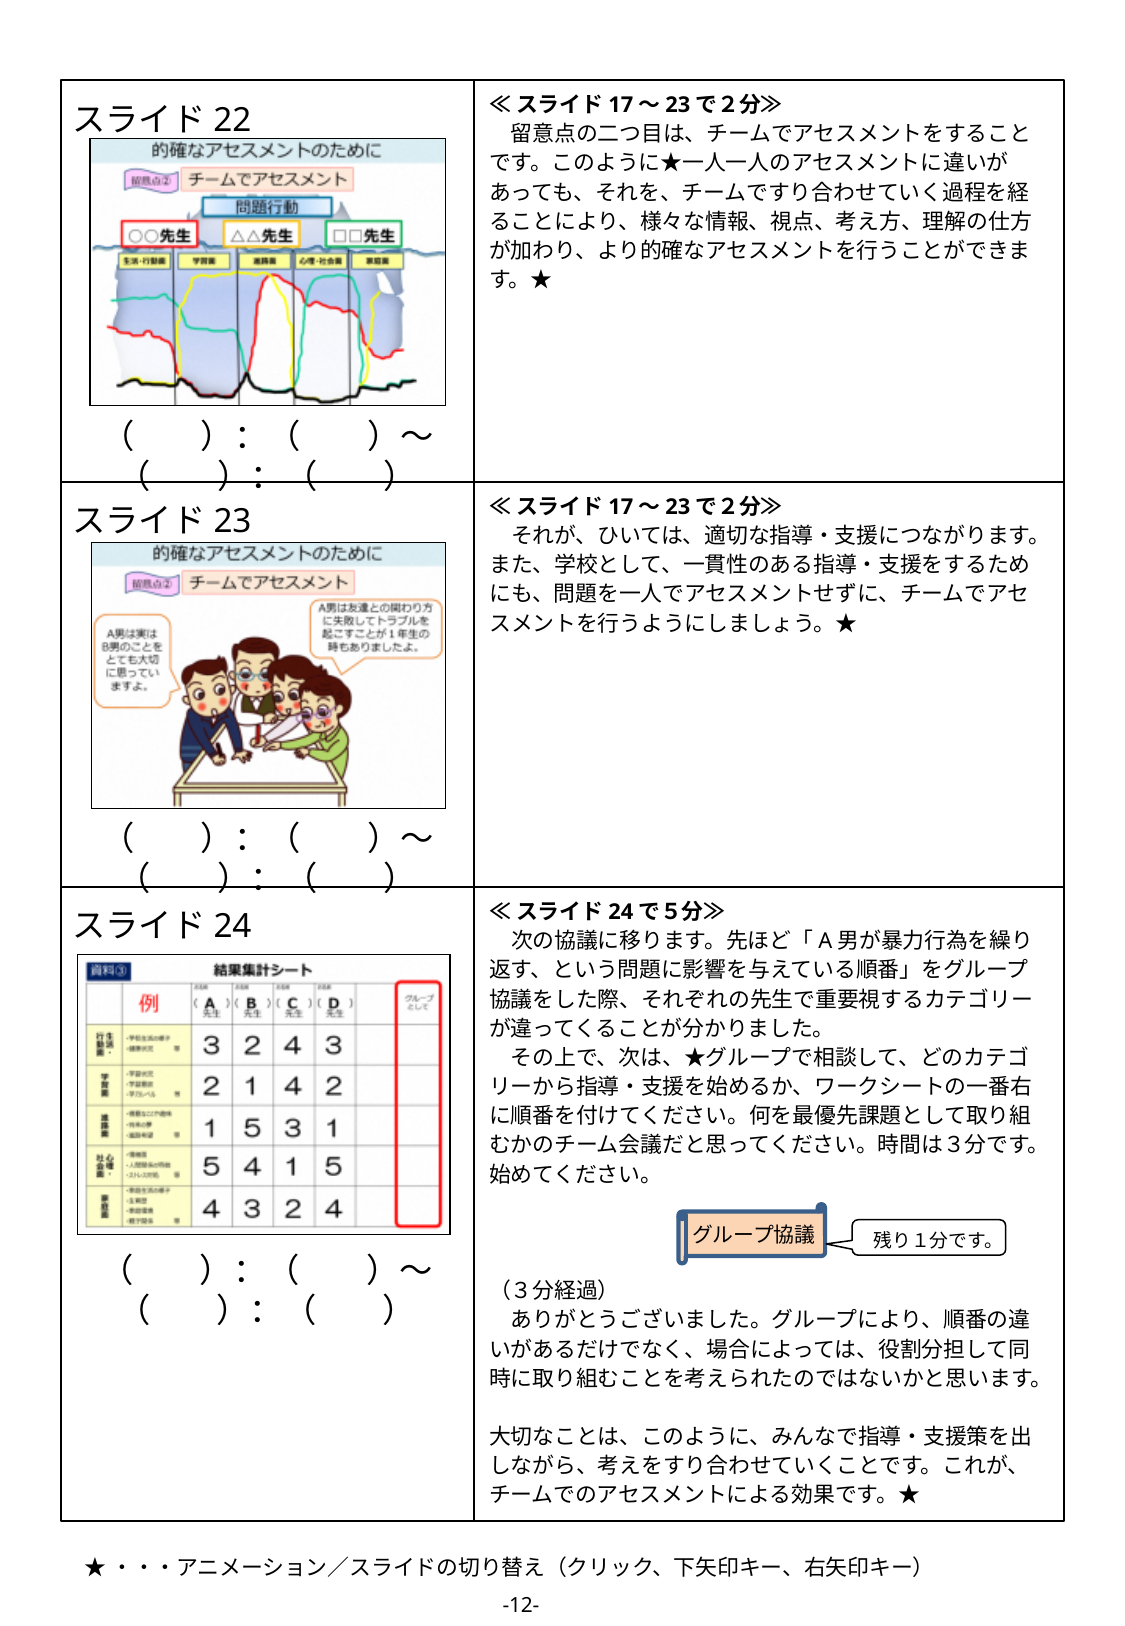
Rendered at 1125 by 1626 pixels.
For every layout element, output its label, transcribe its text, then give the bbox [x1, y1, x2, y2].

text_box ★・・・アニメーション／スライドの切り替え（クリック、下矢印キー、右矢印キー） [69, 1546, 950, 1588]
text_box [60, 886, 1065, 1522]
picture [77, 955, 450, 1234]
picture [90, 138, 446, 406]
picture [90, 542, 446, 809]
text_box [60, 481, 1065, 886]
text_box -12- [487, 1588, 633, 1625]
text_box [60, 79, 1065, 481]
